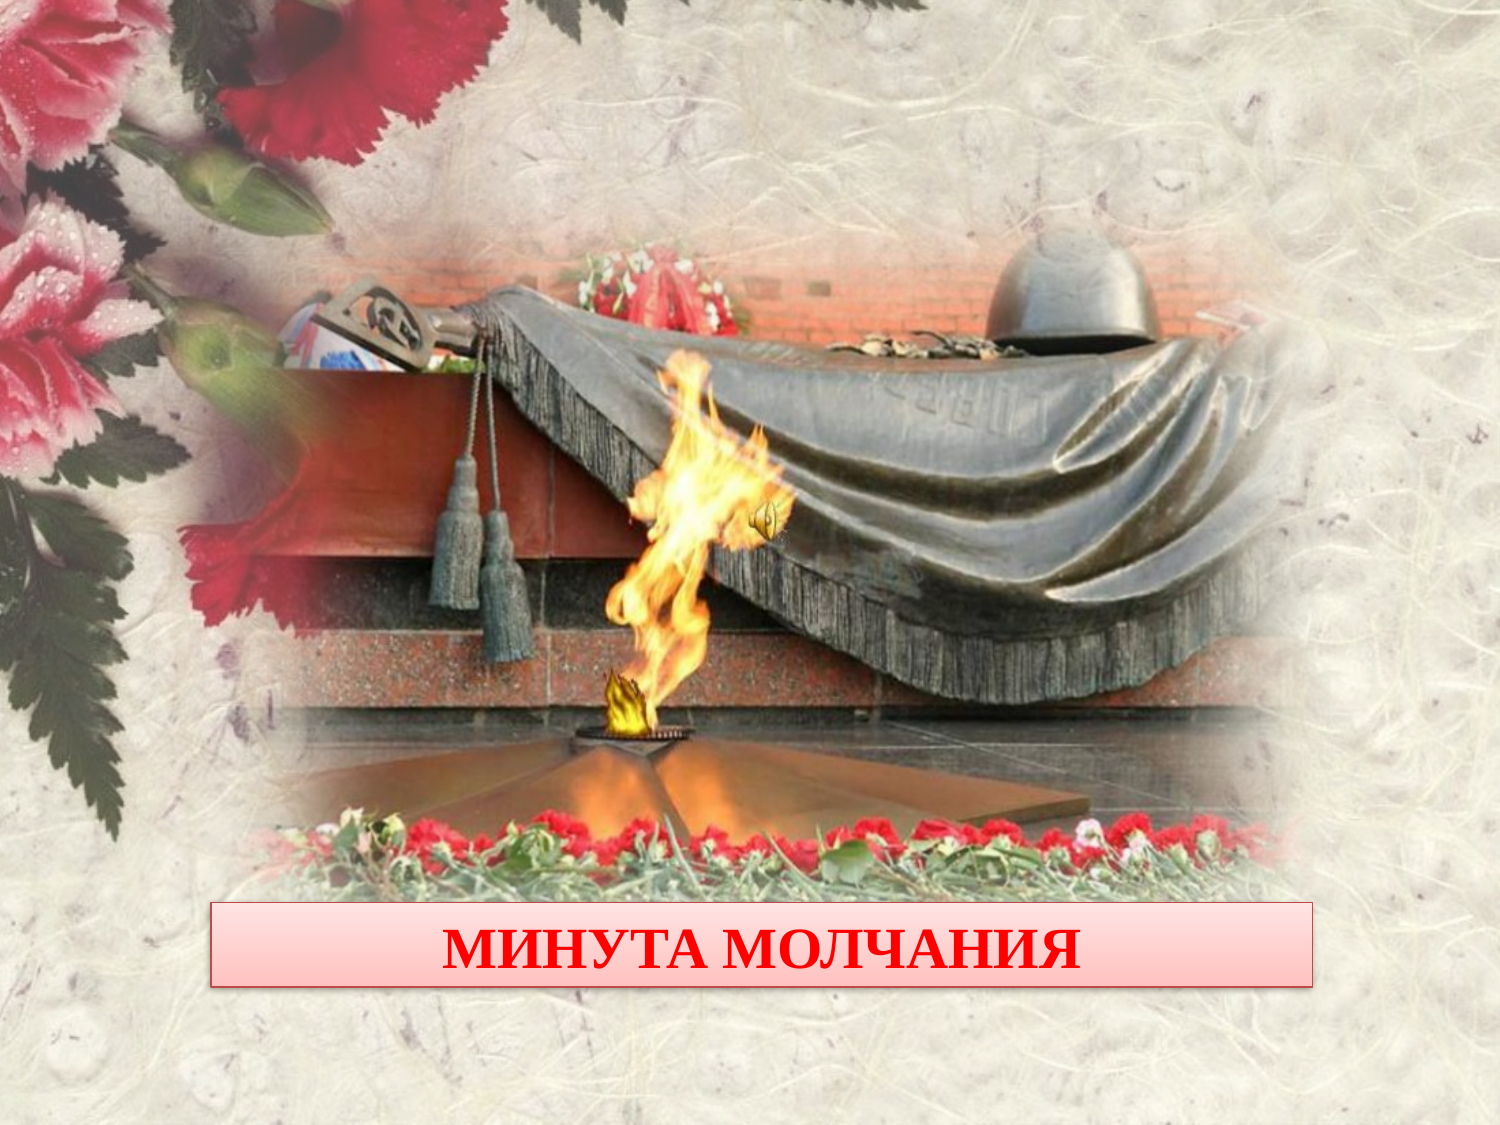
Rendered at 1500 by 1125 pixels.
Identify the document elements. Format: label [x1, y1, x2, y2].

picture [210, 175, 1334, 1002]
